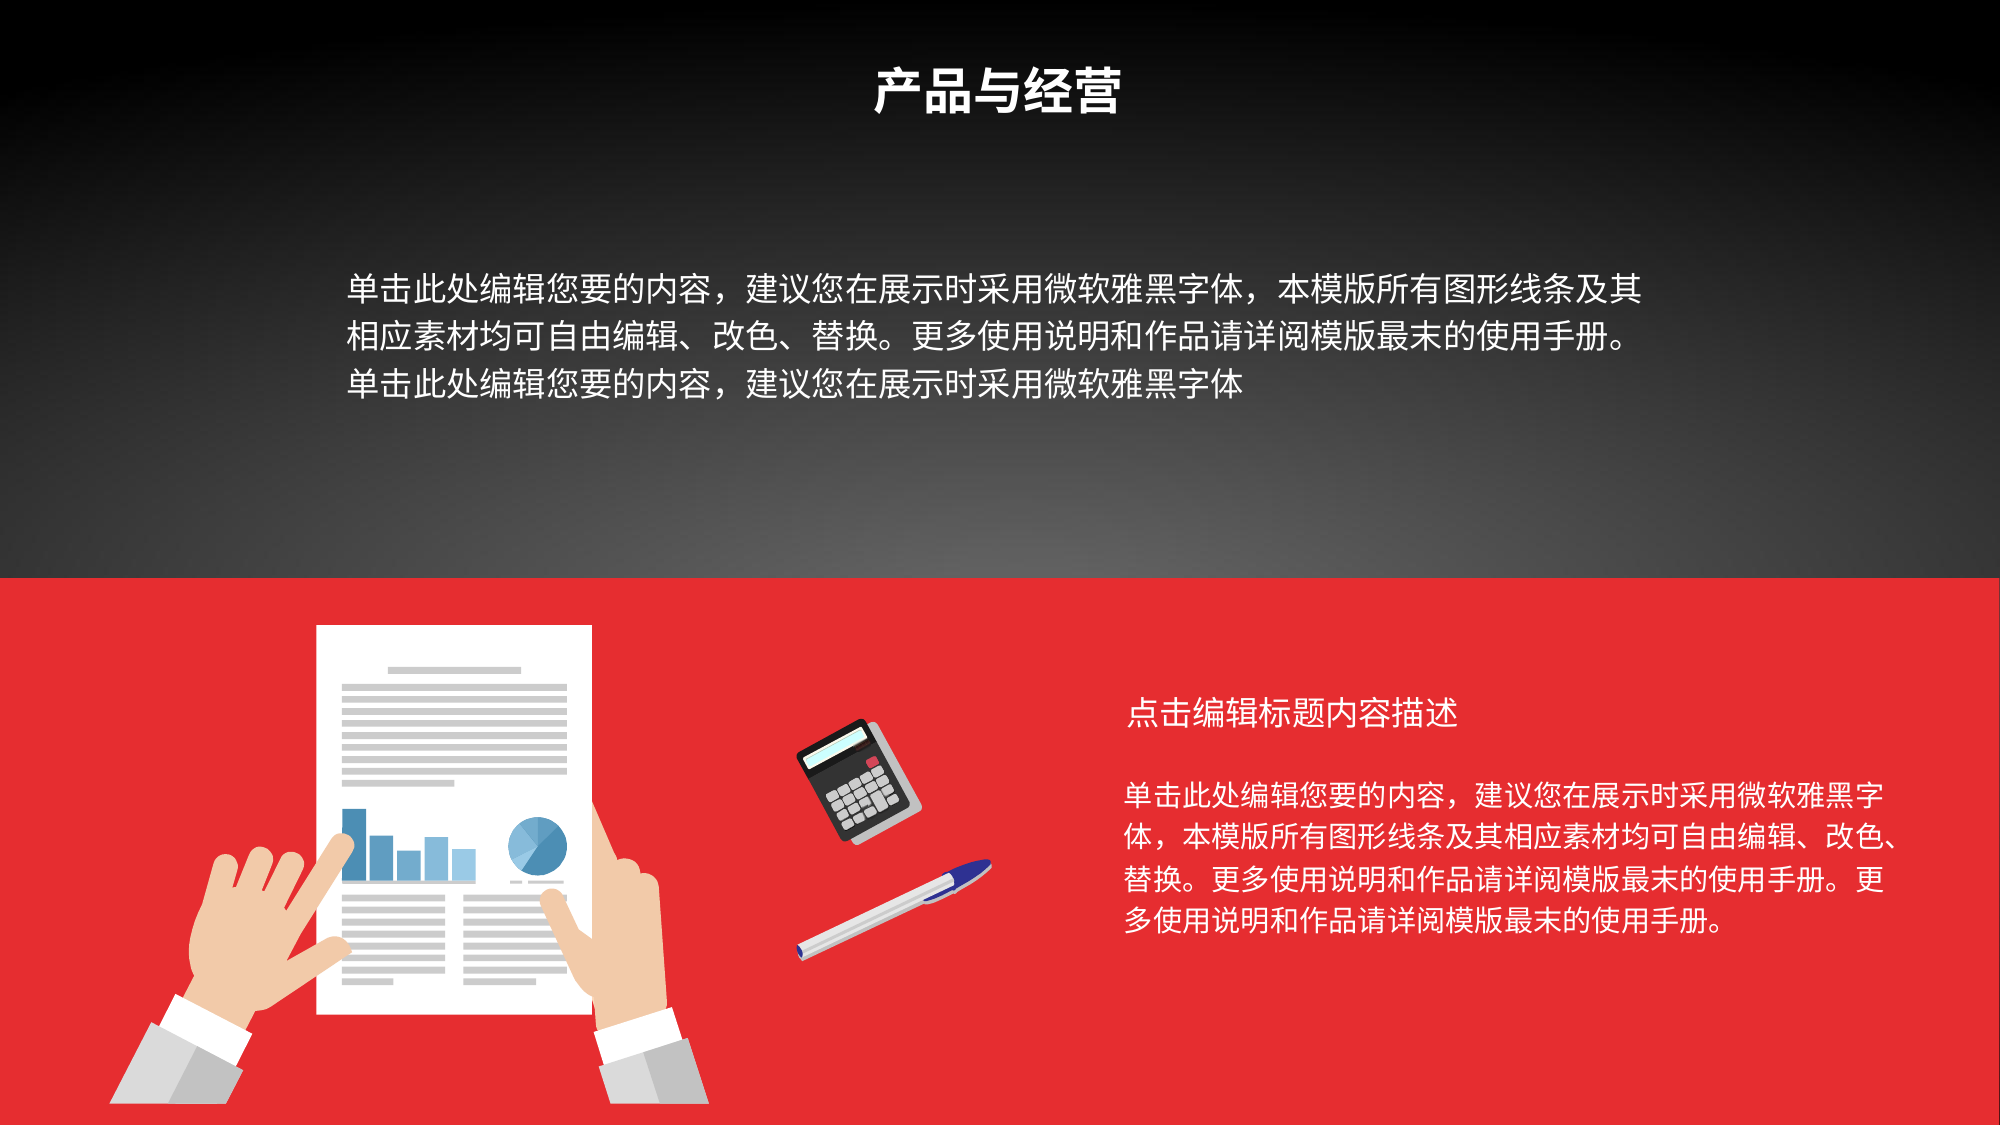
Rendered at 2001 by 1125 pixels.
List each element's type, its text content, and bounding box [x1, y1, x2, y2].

picture [0, 0, 2000, 578]
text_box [1109, 684, 1906, 948]
text_box 产品与经营 [630, 52, 1366, 127]
text_box [0, 578, 2000, 1125]
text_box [109, 625, 992, 1104]
text_box 单击此处编辑您要的内容，建议您在展示时采用微软雅黑字体，本模版所有图形线条及其相应素材均可自由编辑、改色、替换。更多使用说明和作品请详阅模版最末的使用手册。单击此处编辑您要的内容，建议您在展示时采用微软雅黑字体 [331, 252, 1668, 411]
